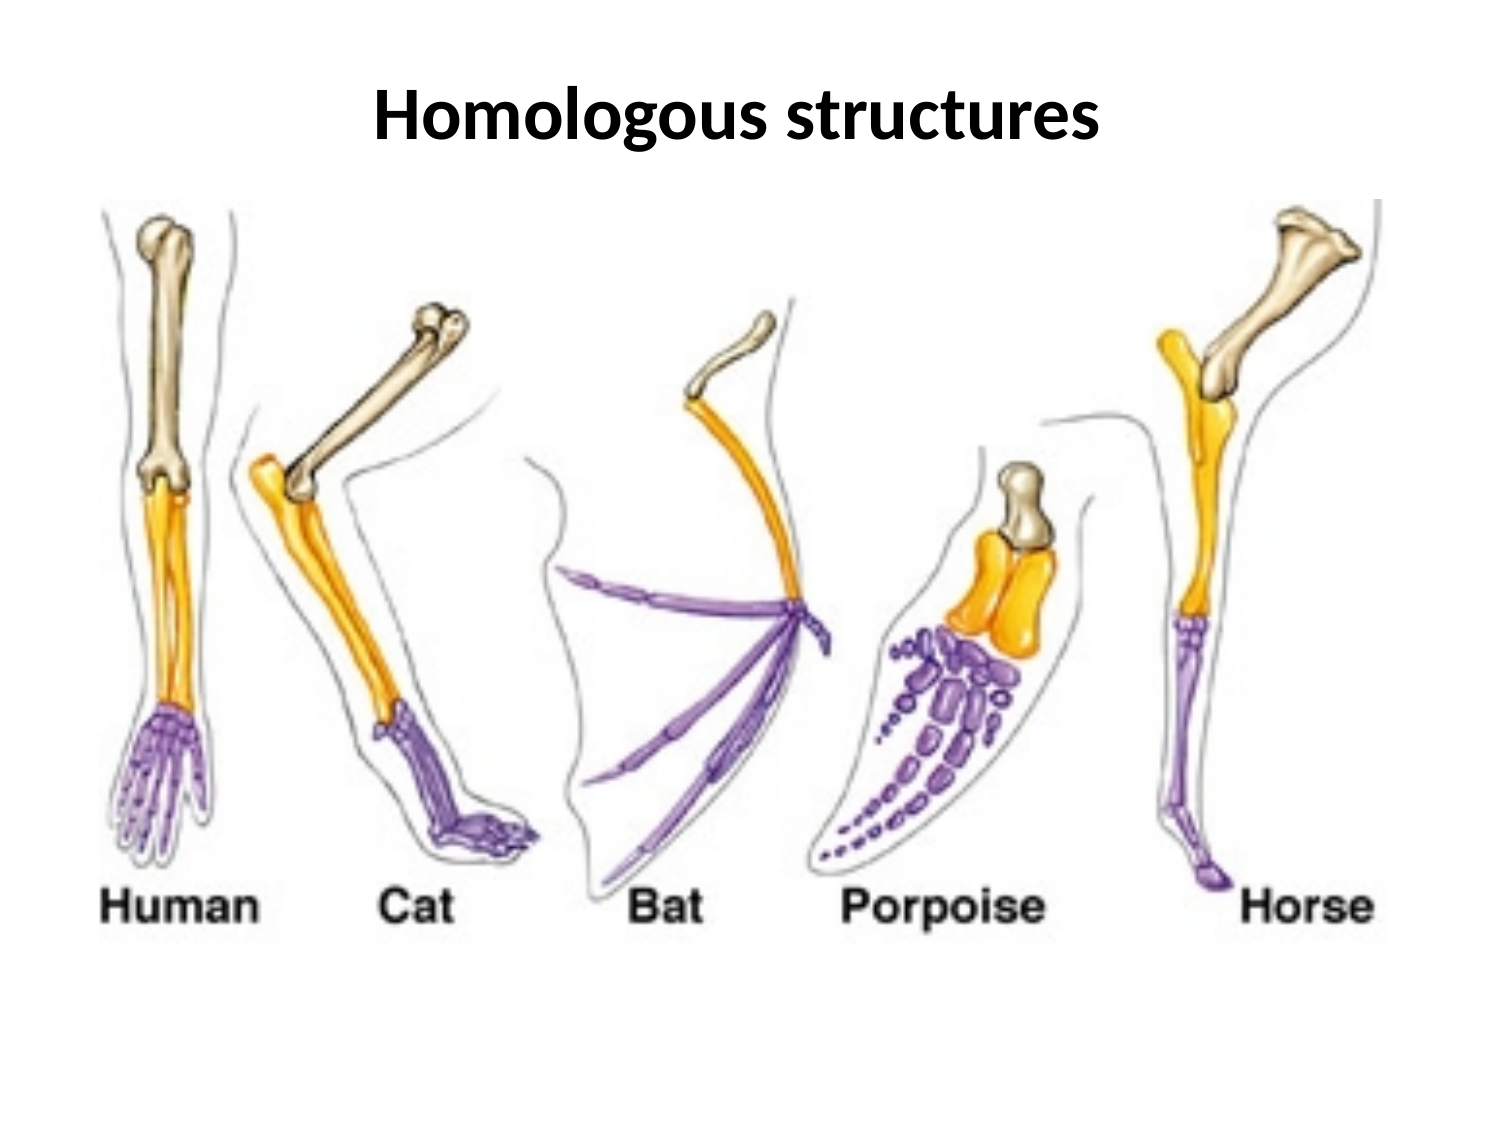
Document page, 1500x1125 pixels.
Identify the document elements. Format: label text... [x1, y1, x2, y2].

title Homologous structures [62, 0, 1413, 163]
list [99, 199, 1387, 976]
